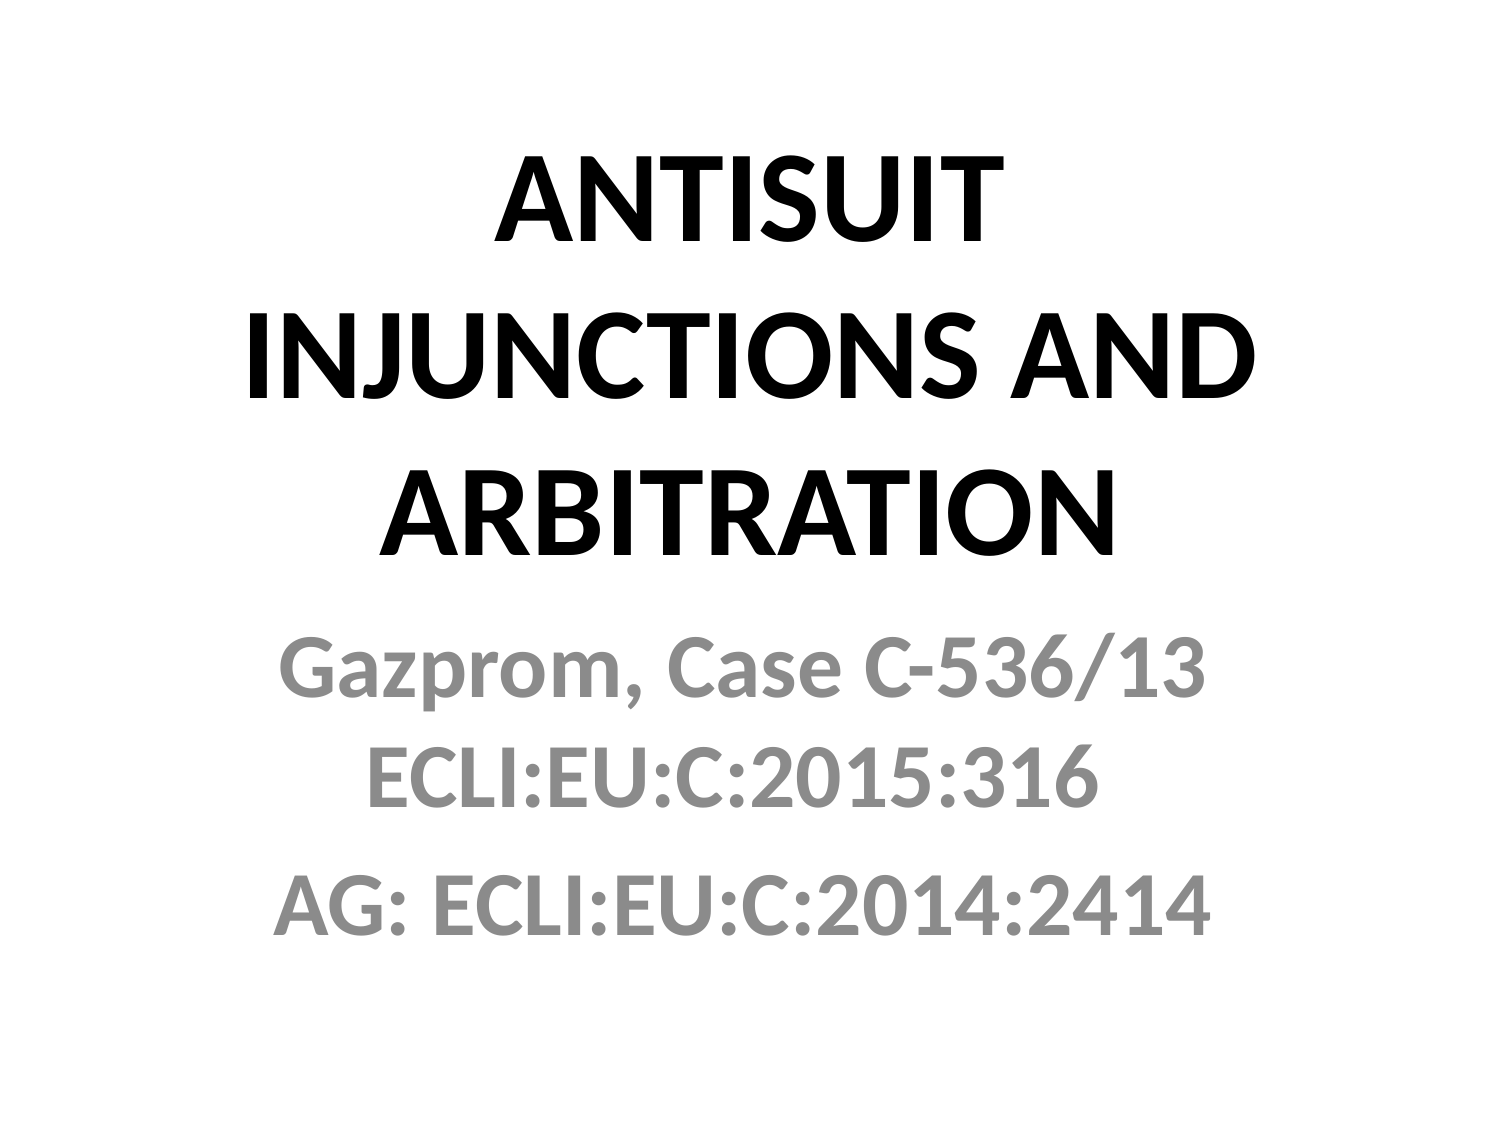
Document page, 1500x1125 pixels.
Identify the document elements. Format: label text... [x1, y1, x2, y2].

subtitle Gazprom, Case C-536/13 ECLI:EU:C:2015:316 AG: ECLI:EU:C:2014:2414 [218, 597, 1269, 1000]
title ANTISUIT INJUNCTIONS AND ARBITRATION [112, 101, 1388, 591]
